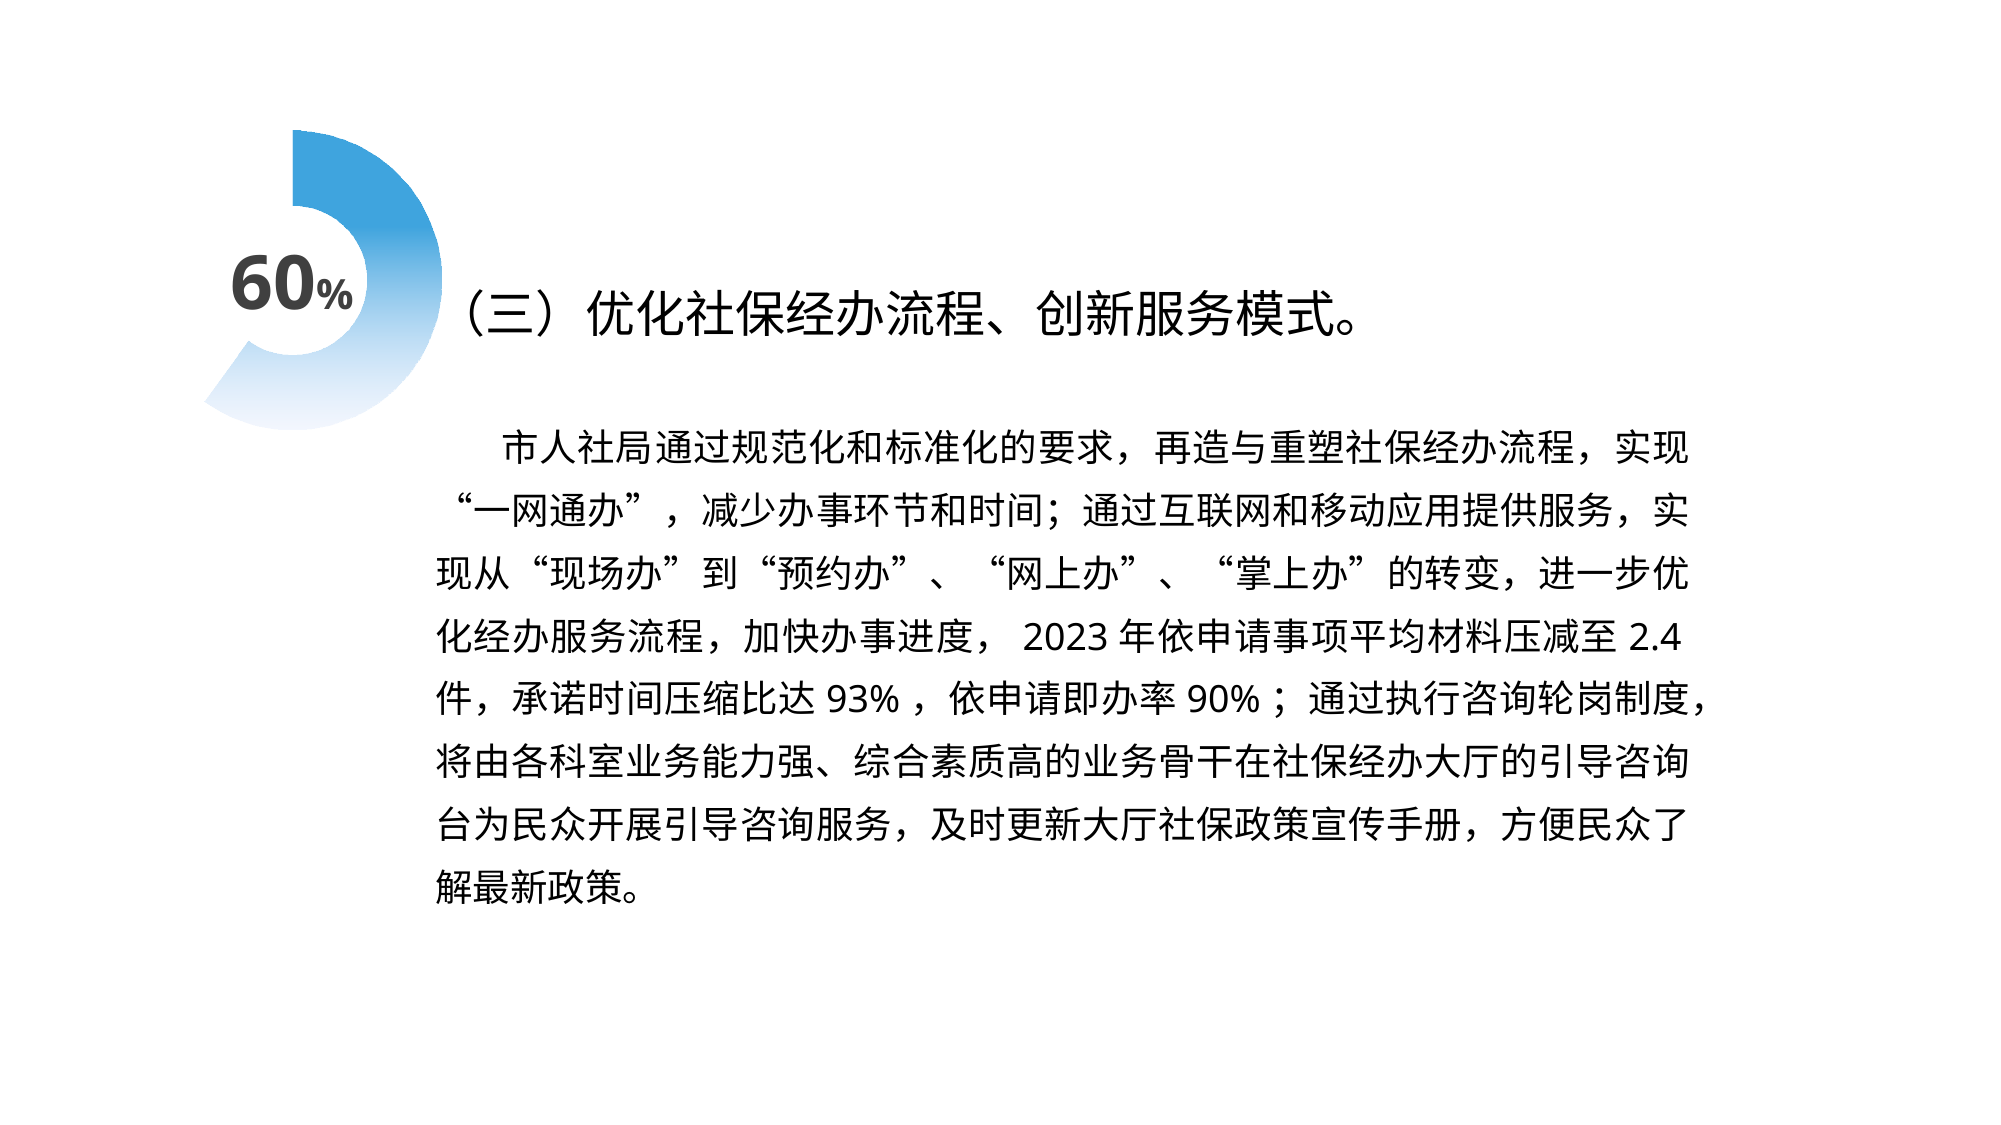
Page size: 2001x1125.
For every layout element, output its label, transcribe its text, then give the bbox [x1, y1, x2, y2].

text_box （三）优化社保经办流程、创新服务模式。 市人社局‌通过规范化和标准化的要求，‌再造与重塑社保经办流程，‌实现“一网通办”，‌减少办事环节和时间；‌通过互联网和移动应用提供服务，‌实现从“现场办”到“预约办”、‌“网上办”、‌“掌上办”的转变，进一步优化经办服务流程，加快办事进度，2023年依申请事项平均材料压减至2.4件，承诺时间压缩比达93%，依申请即办率90%；通过执行咨询轮岗制度，将由各科室业务能力强、综合素质高的业务骨干在社保经办大厅的引导咨询台为民众开展引导咨询服务，及时更新大厅社保政策宣传手册，方便民众了解最新政策。 [420, 251, 1706, 965]
chart [107, 124, 477, 436]
